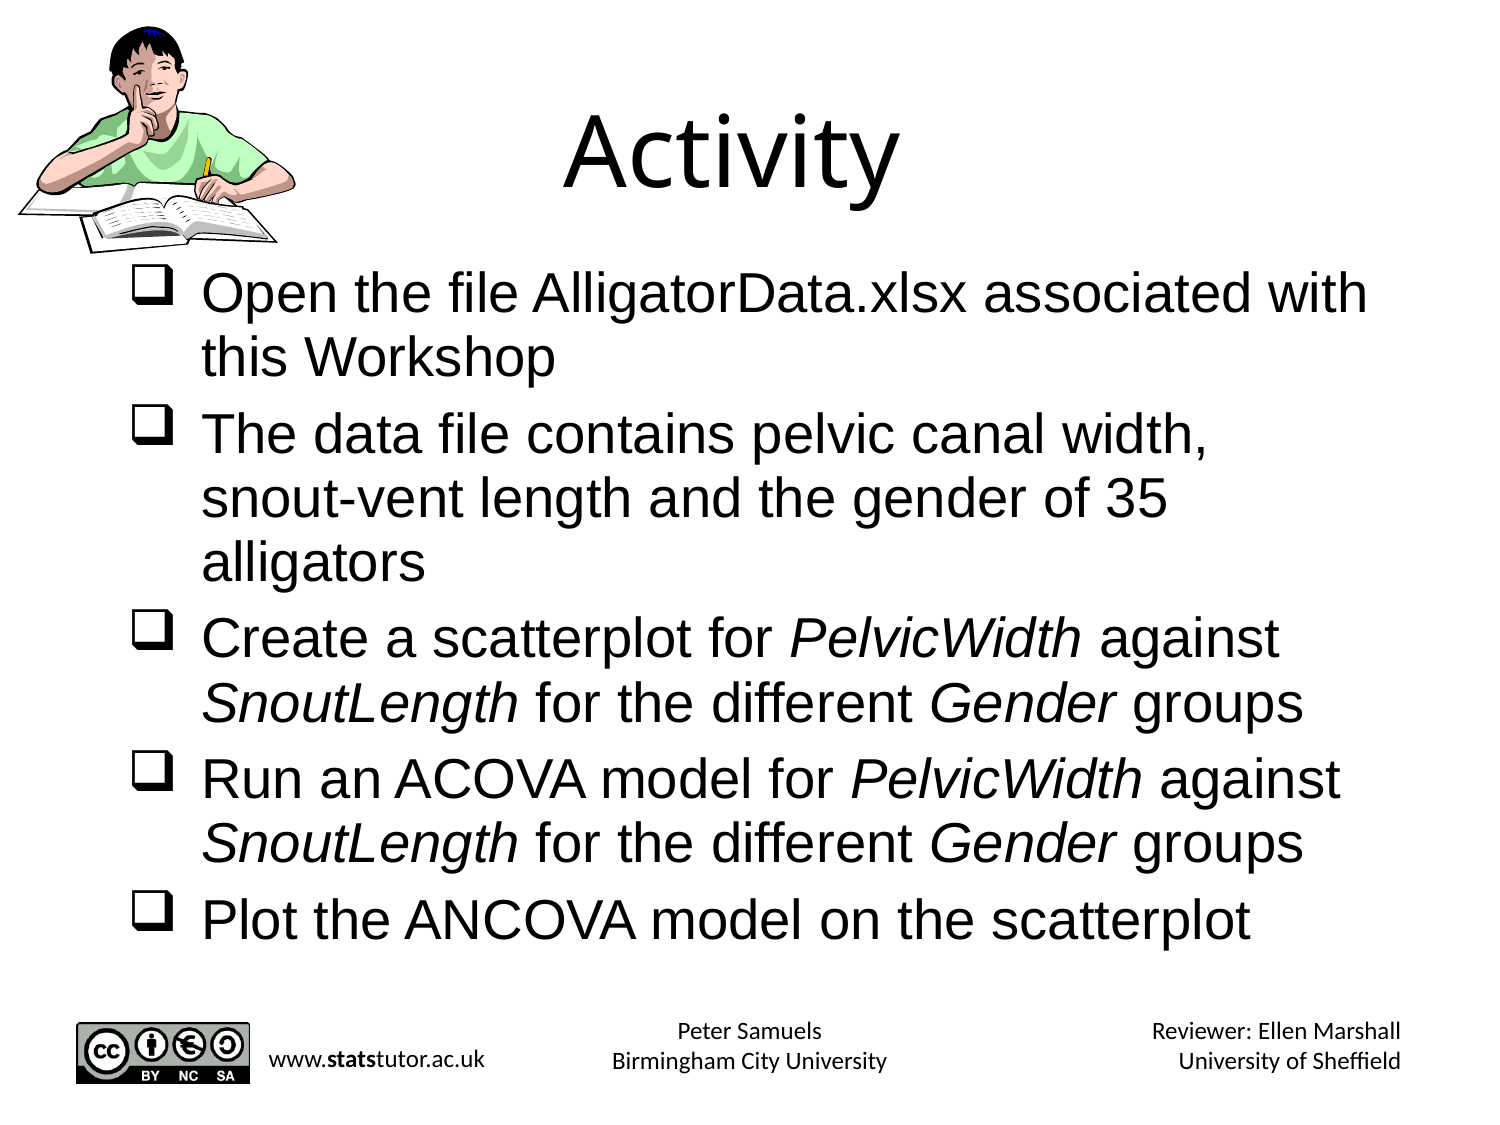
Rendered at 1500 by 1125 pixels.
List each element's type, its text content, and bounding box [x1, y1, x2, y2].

list Open the file AlligatorData.xlsx associated with this Workshop The data file contains pelvic canal width, snout-vent length and the gender of 35 alligators Create a scatterplot for PelvicWidth against SnoutLength for the different Gender groups Run an ACOVA model for PelvicWidth against SnoutLength for the different Gender groups Plot the ANCOVA model on the scatterplot [112, 253, 1388, 965]
text_box Reviewer: Ellen Marshall University of Sheffield [1038, 1007, 1417, 1083]
picture [17, 18, 305, 254]
text_box Peter Samuels Birmingham City University [549, 1007, 951, 1083]
picture [76, 1022, 251, 1084]
title Activity [395, 78, 1069, 218]
text_box www.statstutor.ac.uk [254, 1035, 573, 1080]
